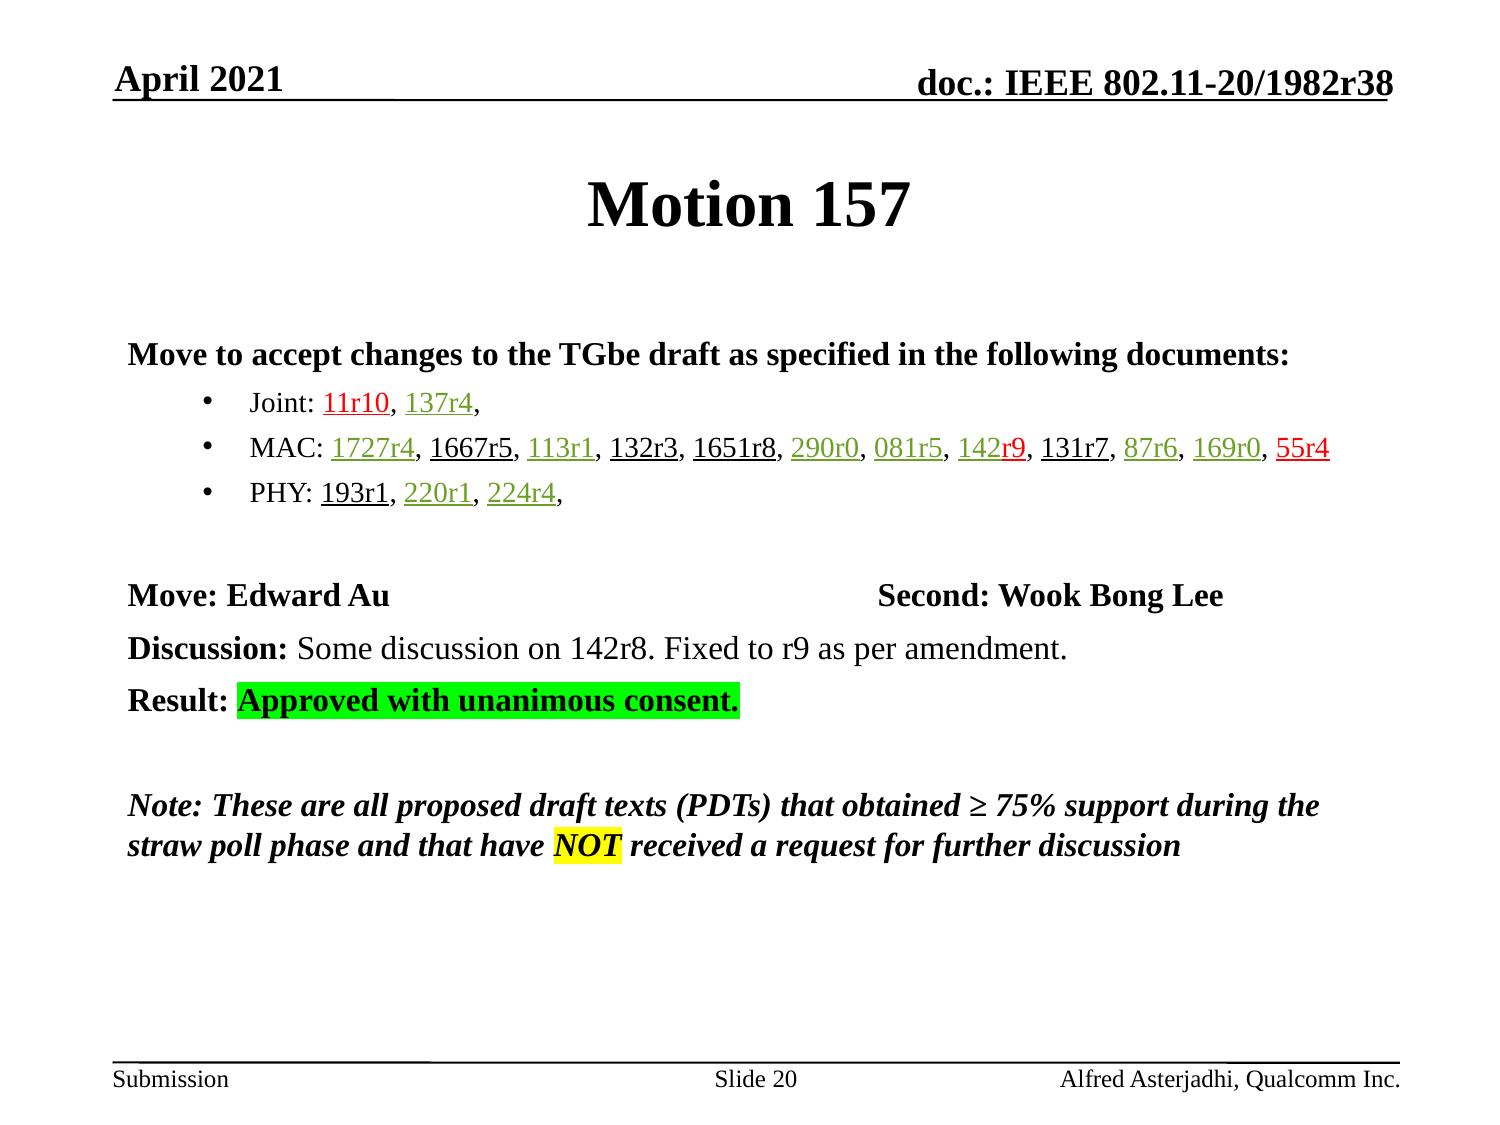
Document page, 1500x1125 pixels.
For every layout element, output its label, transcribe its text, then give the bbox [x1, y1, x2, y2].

slide_number Slide 20 [712, 1061, 800, 1123]
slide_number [114, 54, 423, 100]
footer Alfred Asterjadhi, Qualcomm Inc. [878, 1061, 1402, 1093]
title Motion 157 [112, 112, 1388, 288]
list Move to accept changes to the TGbe draft as specified in the following documents: Joint: 11r10, 137r4, MAC: 1727r4, 1667r5, 113r1, 132r3, 1651r8, 290r0, 081r5, 142r9, 131r7, 87r6, 169r0, 55r4 PHY: 193r1, 220r1, 224r4, Move: Edward Au Second: Wook Bong Lee Discussion: Some discussion on 142r8. Fixed to r9 as per amendment. Result: Approved with unanimous consent. Note: These are all proposed draft texts (PDTs) that obtained ≥ 75% support during the straw poll phase and that have NOT received a request for further discussion [112, 324, 1388, 1000]
